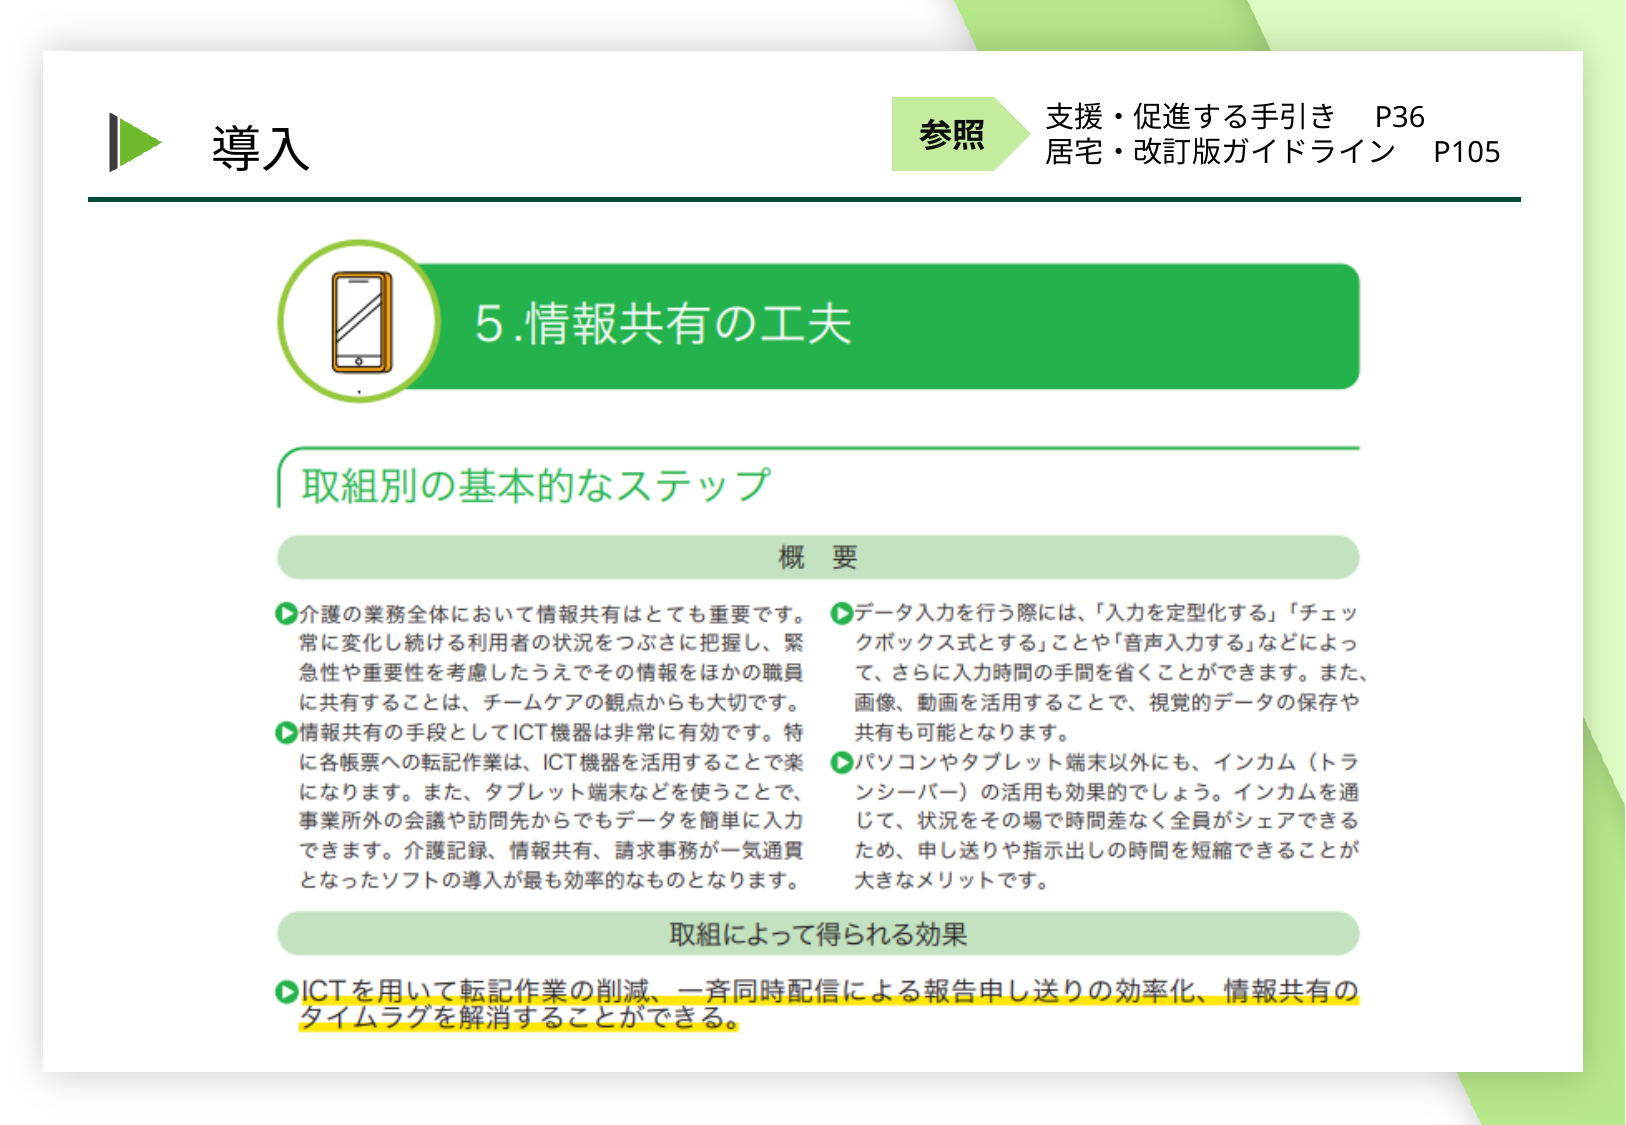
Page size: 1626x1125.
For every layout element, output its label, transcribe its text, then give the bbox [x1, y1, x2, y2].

list 支援・促進する手引き P36 居宅・改訂版ガイドライン P105 [1031, 96, 1517, 171]
picture [0, 0, 1625, 1125]
